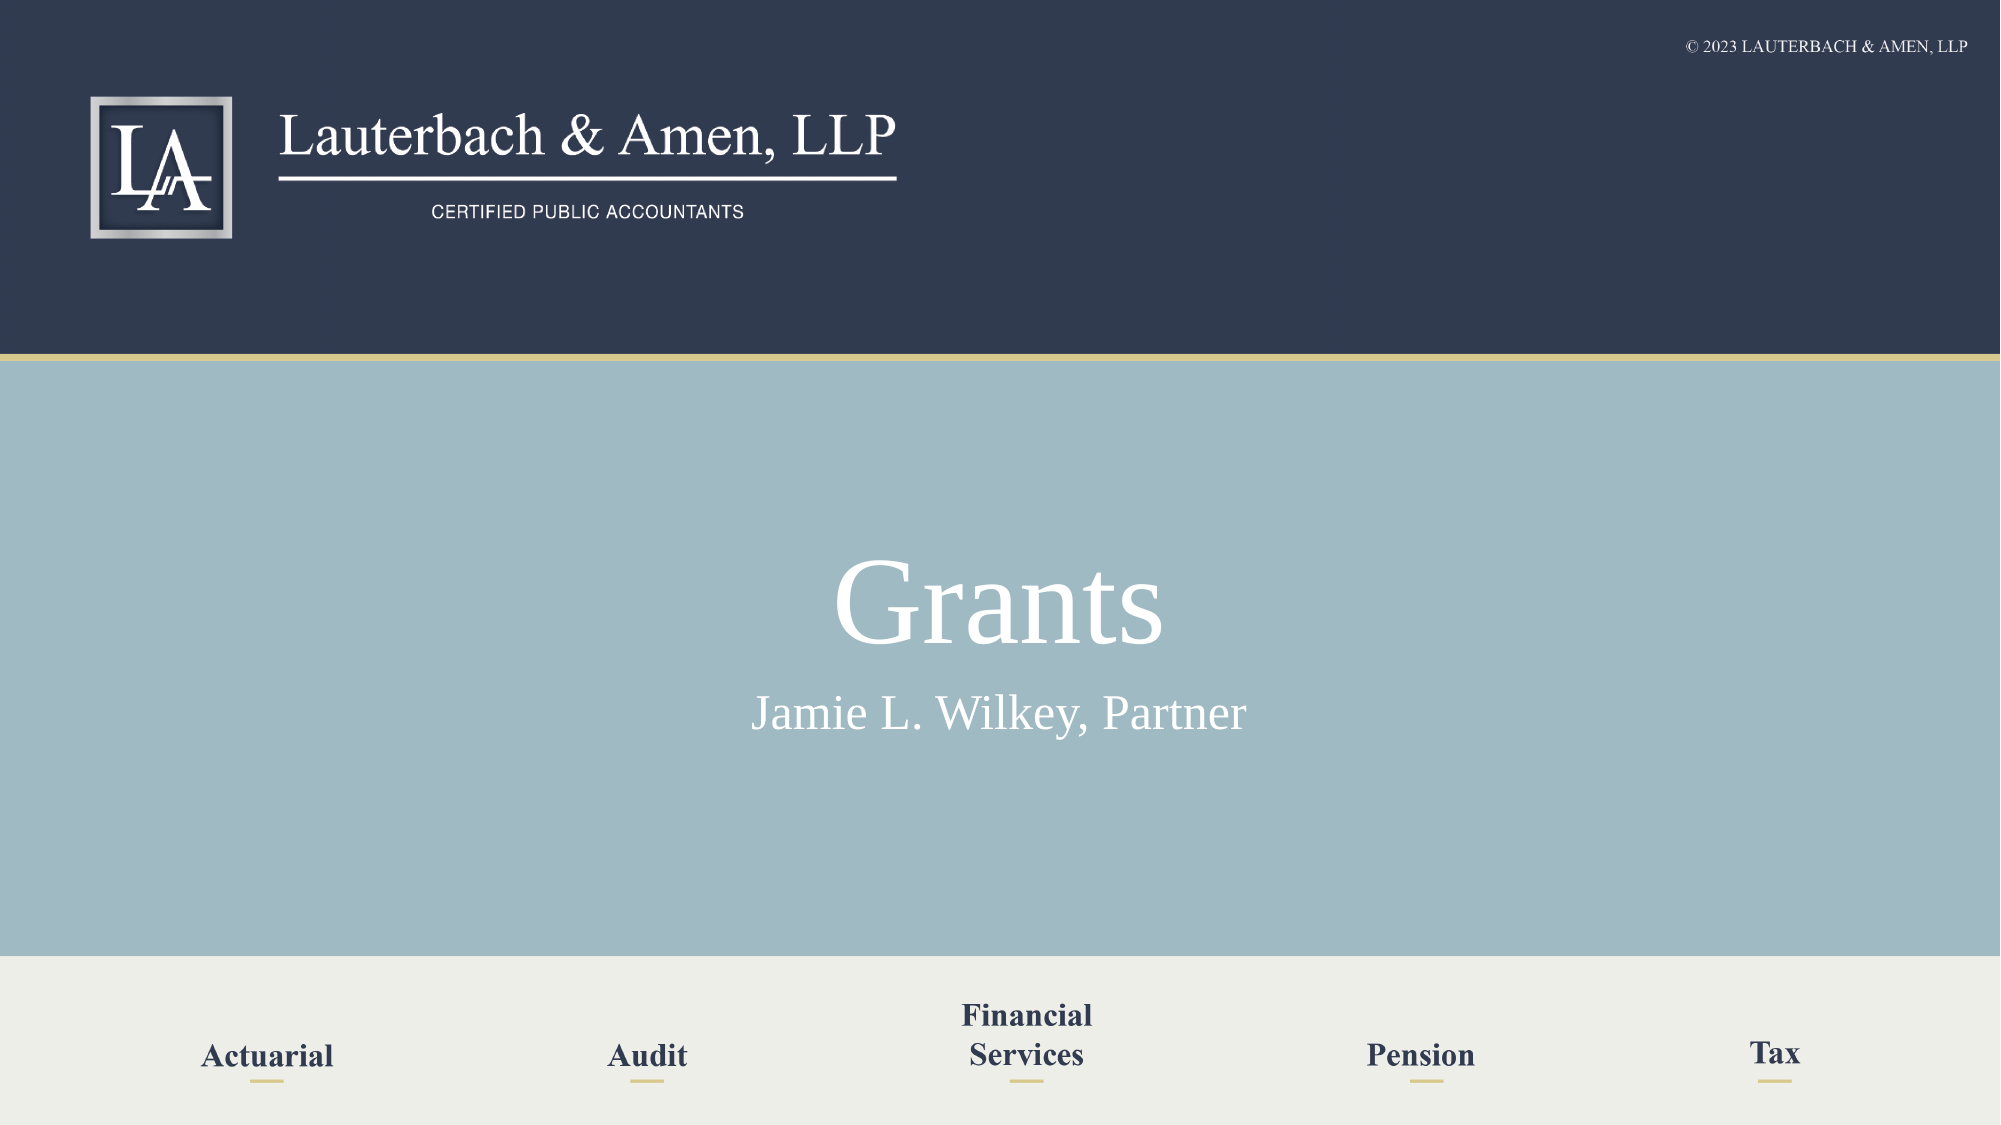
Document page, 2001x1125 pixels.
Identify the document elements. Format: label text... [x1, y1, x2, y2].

subtitle Jamie L. Wilkey, Partner [85, 678, 1913, 952]
title Grants [85, 360, 1913, 678]
picture [0, 0, 2000, 1125]
